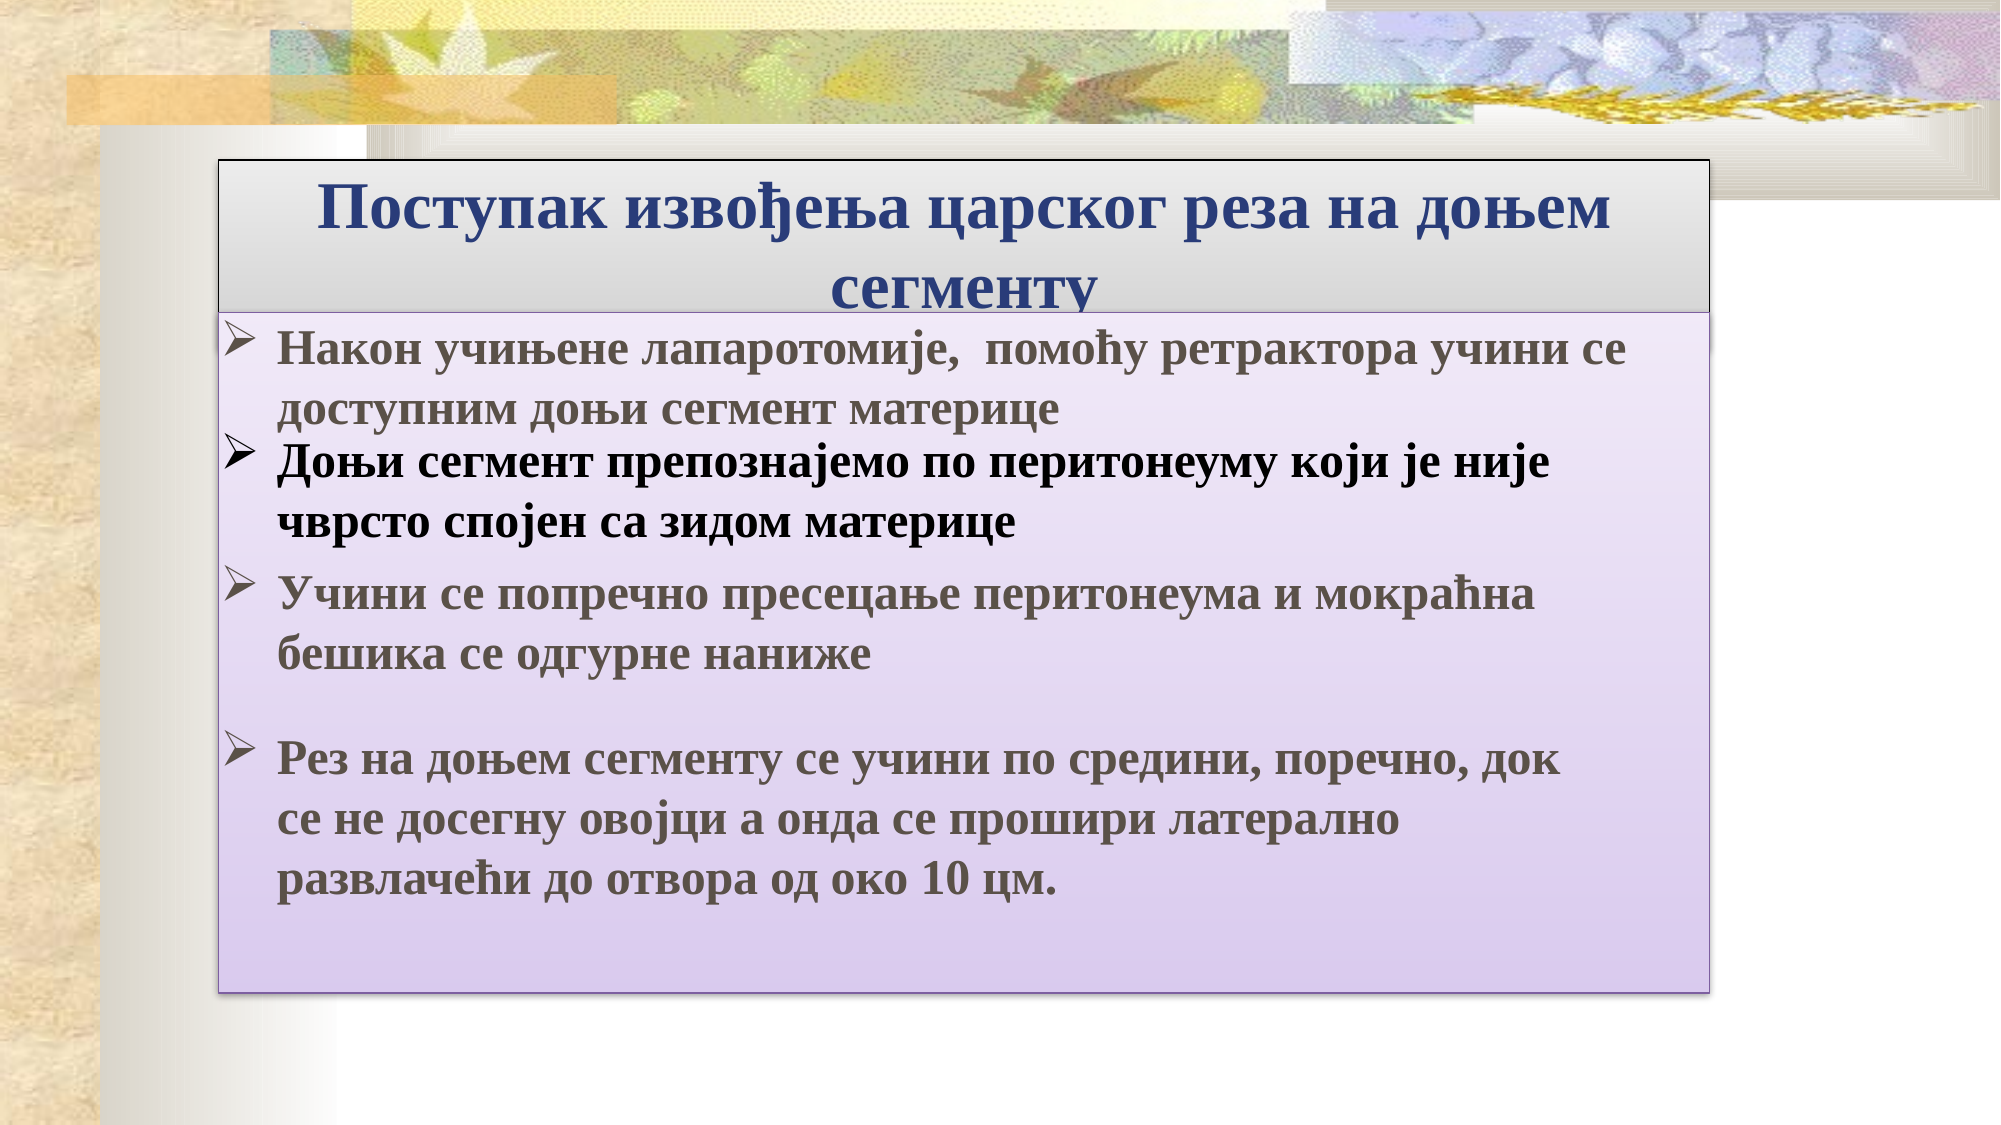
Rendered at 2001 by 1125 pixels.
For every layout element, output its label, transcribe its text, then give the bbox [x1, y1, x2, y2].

text_box Рез на доњем сегменту се учини по средини, поречно, док се не досегну овојци а онда се прошири латерално развлачећи до отвора од око 10 цм. [218, 722, 1585, 905]
text_box Доњи сегмент препознајемо по перитонеуму који је није чврсто спојен са зидом материце [218, 425, 1638, 548]
text_box Учини се попречно пресецање перитонеума и мокраћна бешика се одгурне наниже [218, 557, 1567, 680]
title Поступак извођења царског реза на доњем сегменту [218, 159, 1710, 311]
text_box Након учињене лапаротомије, помоћу ретрактора учини се доступним доњи сегмент материце [218, 312, 1710, 994]
picture [0, 0, 2000, 1125]
